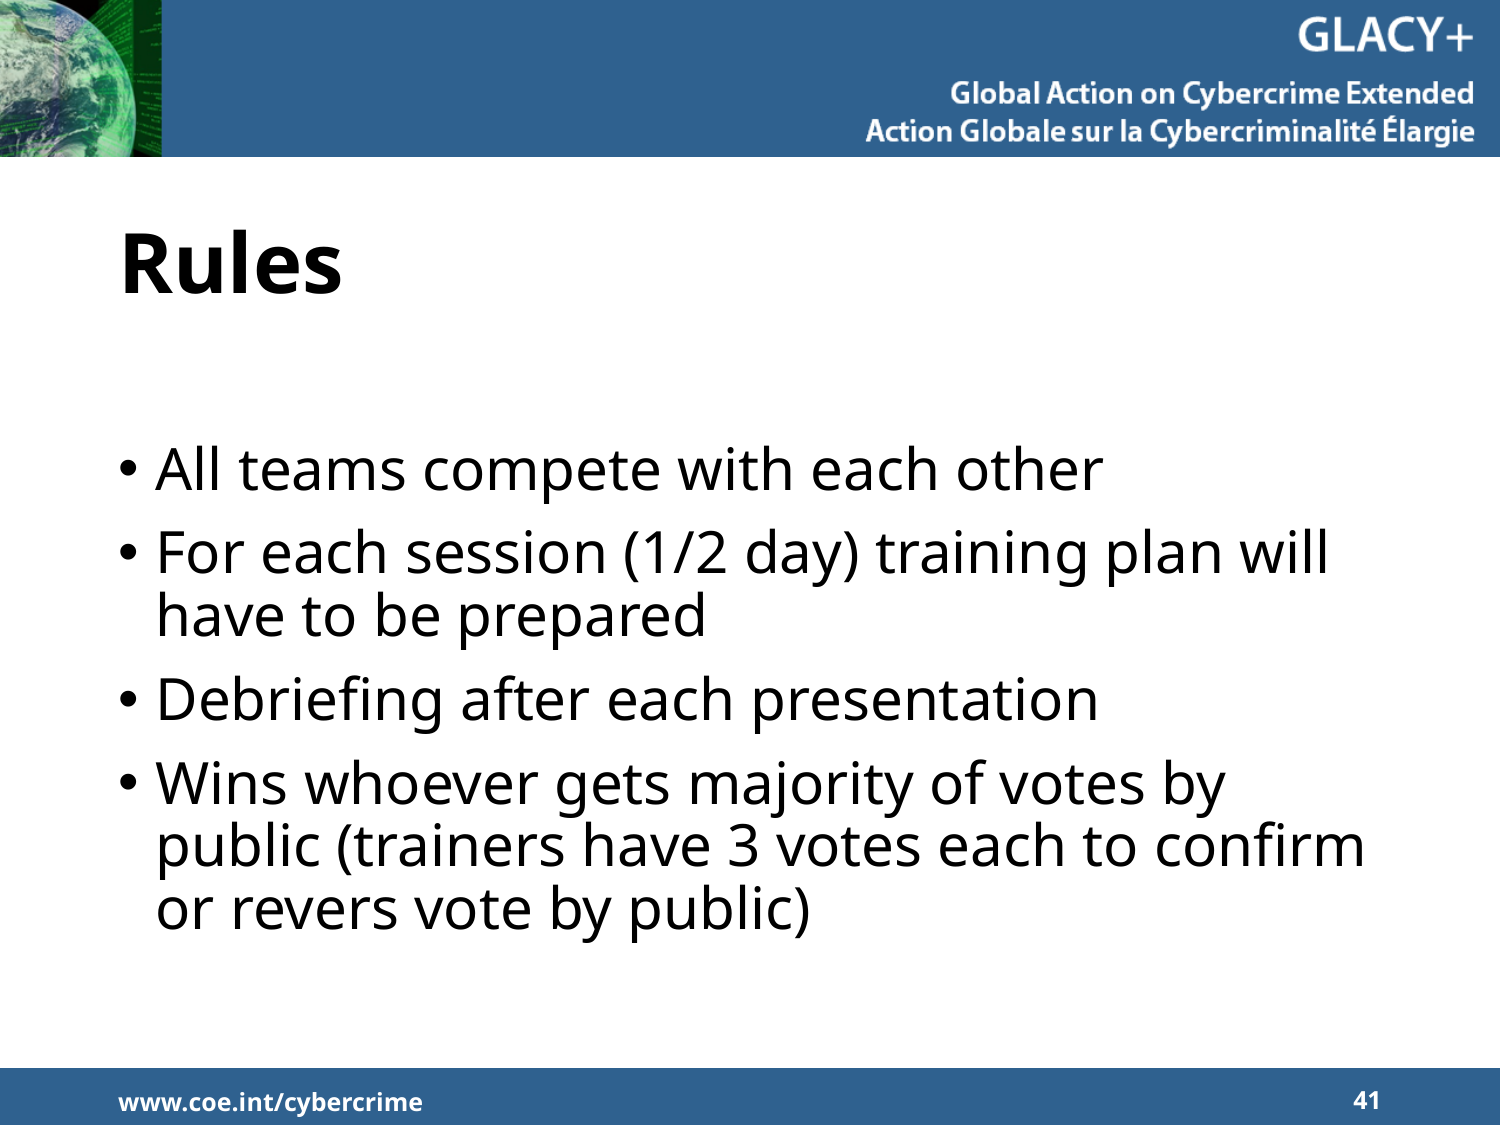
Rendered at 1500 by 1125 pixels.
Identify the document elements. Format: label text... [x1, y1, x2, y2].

title Rules [103, 171, 1397, 363]
slide_number 41 [1059, 1071, 1397, 1125]
slide_number www.coe.int/cybercrime [103, 1071, 491, 1125]
picture [0, 0, 1500, 157]
list All teams compete with each other For each session (1/2 day) training plan will have to be prepared Debriefing after each presentation Wins whoever gets majority of votes by public (trainers have 3 votes each to confirm or revers vote by public) [103, 432, 1397, 1086]
